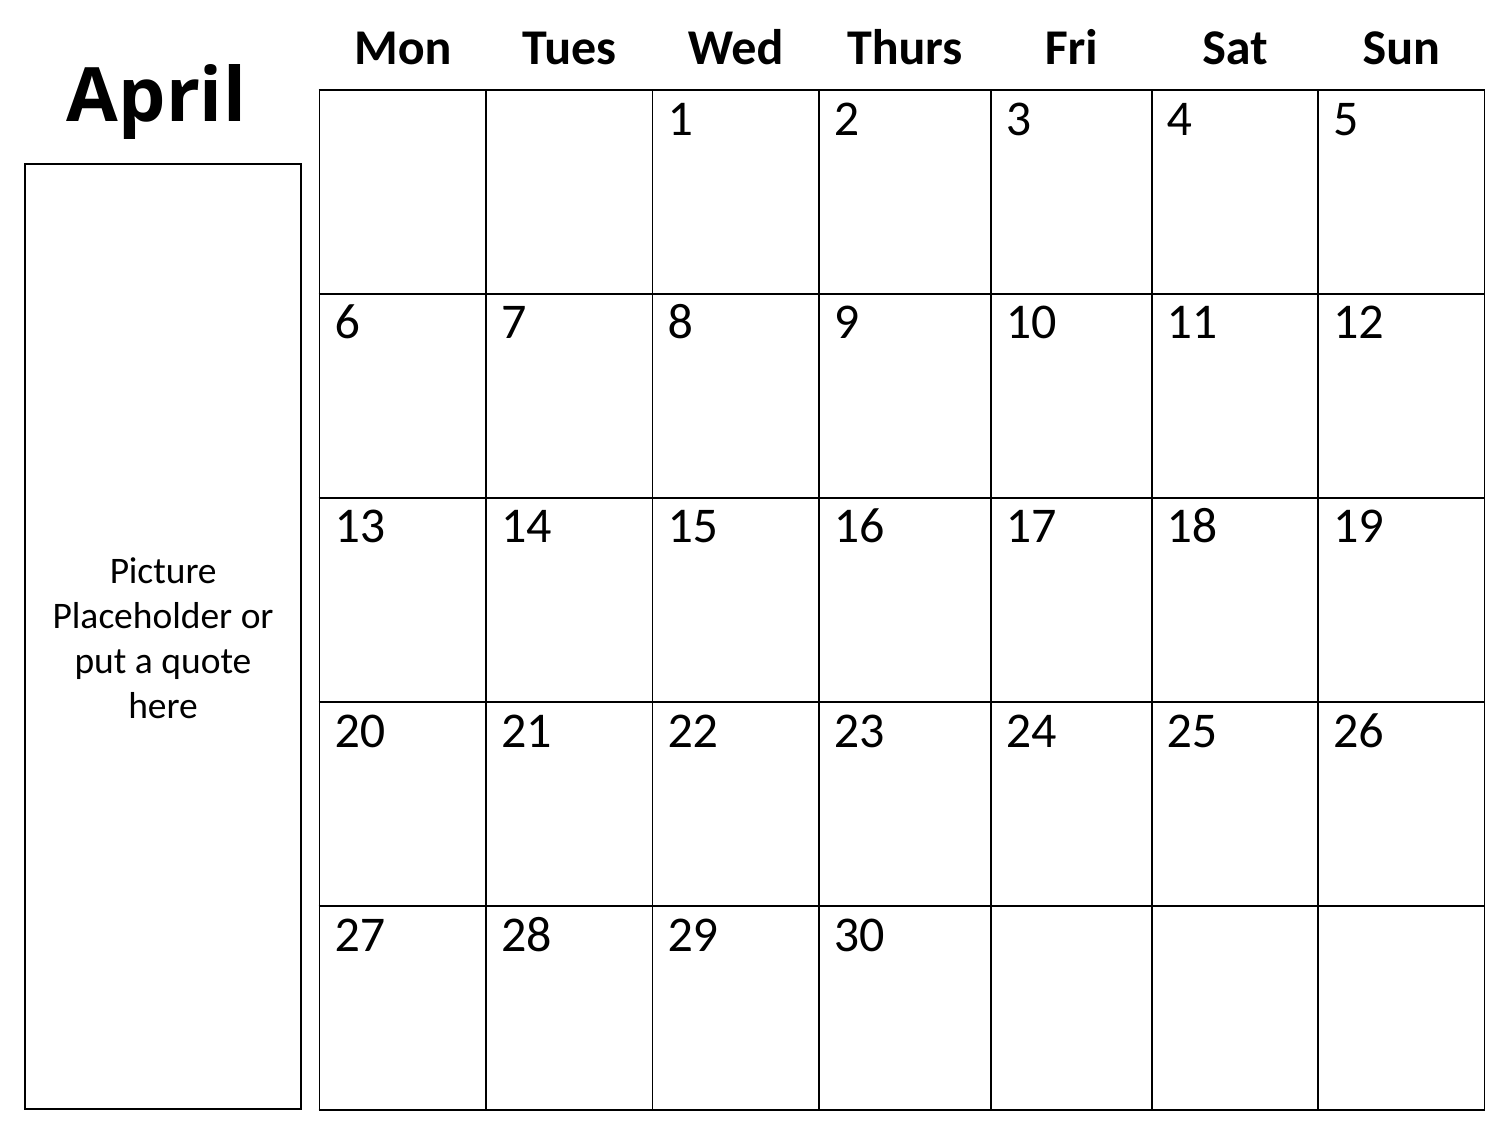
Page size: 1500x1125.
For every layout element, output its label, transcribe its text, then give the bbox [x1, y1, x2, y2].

table_cell 16 [820, 499, 990, 701]
table_header Tues [486, 15, 652, 89]
table_cell 6 [320, 295, 485, 497]
text_box Picture Placeholder or put a quote here [24, 163, 302, 1110]
table_cell [487, 91, 652, 293]
table_cell 5 [1319, 91, 1484, 293]
table_cell 11 [1153, 295, 1317, 497]
table_cell 23 [820, 703, 990, 905]
table_header Thurs [819, 15, 991, 89]
table_cell 28 [487, 907, 652, 1109]
table_cell [1319, 907, 1484, 1109]
table_cell 27 [320, 907, 485, 1109]
table_cell 29 [653, 907, 818, 1109]
table_cell 1 [653, 91, 818, 293]
table_cell 30 [820, 907, 990, 1109]
table_header Fri [991, 15, 1152, 89]
table_cell [992, 907, 1151, 1109]
table_cell 7 [487, 295, 652, 497]
table_cell 12 [1319, 295, 1484, 497]
table_header Mon [320, 15, 486, 89]
table_header Sun [1318, 15, 1484, 89]
table_cell 18 [1153, 499, 1317, 701]
table_header Sat [1152, 15, 1318, 89]
table_cell 8 [653, 295, 818, 497]
table_cell 21 [487, 703, 652, 905]
table_cell 3 [992, 91, 1151, 293]
table_cell 24 [992, 703, 1151, 905]
table_cell [320, 91, 485, 293]
table_cell 26 [1319, 703, 1484, 905]
table_cell 10 [992, 295, 1151, 497]
table_cell 4 [1153, 91, 1317, 293]
table_cell 20 [320, 703, 485, 905]
title April [29, 34, 303, 160]
table_cell [1153, 907, 1317, 1109]
table_cell 9 [820, 295, 990, 497]
table_cell 15 [653, 499, 818, 701]
table_header Wed [652, 15, 819, 89]
table_cell 19 [1319, 499, 1484, 701]
table_cell 17 [992, 499, 1151, 701]
table_cell 25 [1153, 703, 1317, 905]
table_cell 22 [653, 703, 818, 905]
table_cell 2 [820, 91, 990, 293]
table_cell 14 [487, 499, 652, 701]
table_cell 13 [320, 499, 485, 701]
